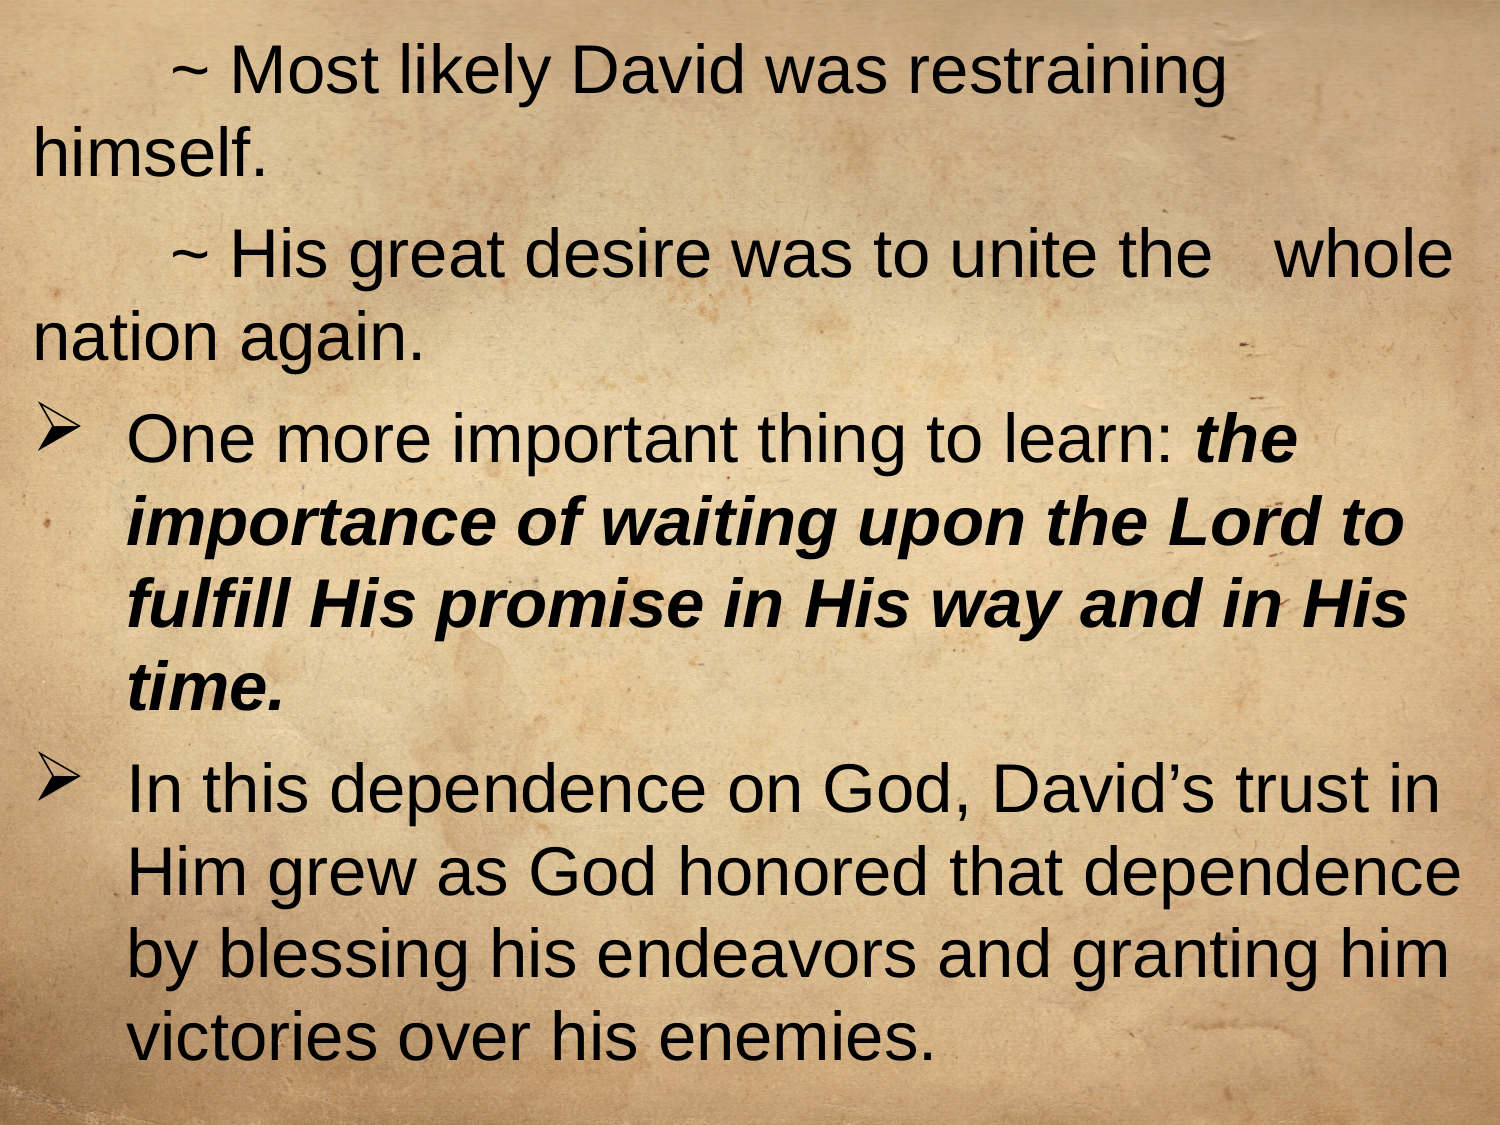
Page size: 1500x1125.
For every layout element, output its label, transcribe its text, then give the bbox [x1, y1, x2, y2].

picture [0, 0, 1500, 1125]
subtitle ~ Most likely David was restraining himself. ~ His great desire was to unite the whole nation again. One more important thing to learn: the importance of waiting upon the Lord to fulfill His promise in His way and in His time. In this dependence on God, David’s trust in Him grew as God honored that dependence by blessing his endeavors and granting him victories over his enemies. [17, 16, 1483, 1109]
